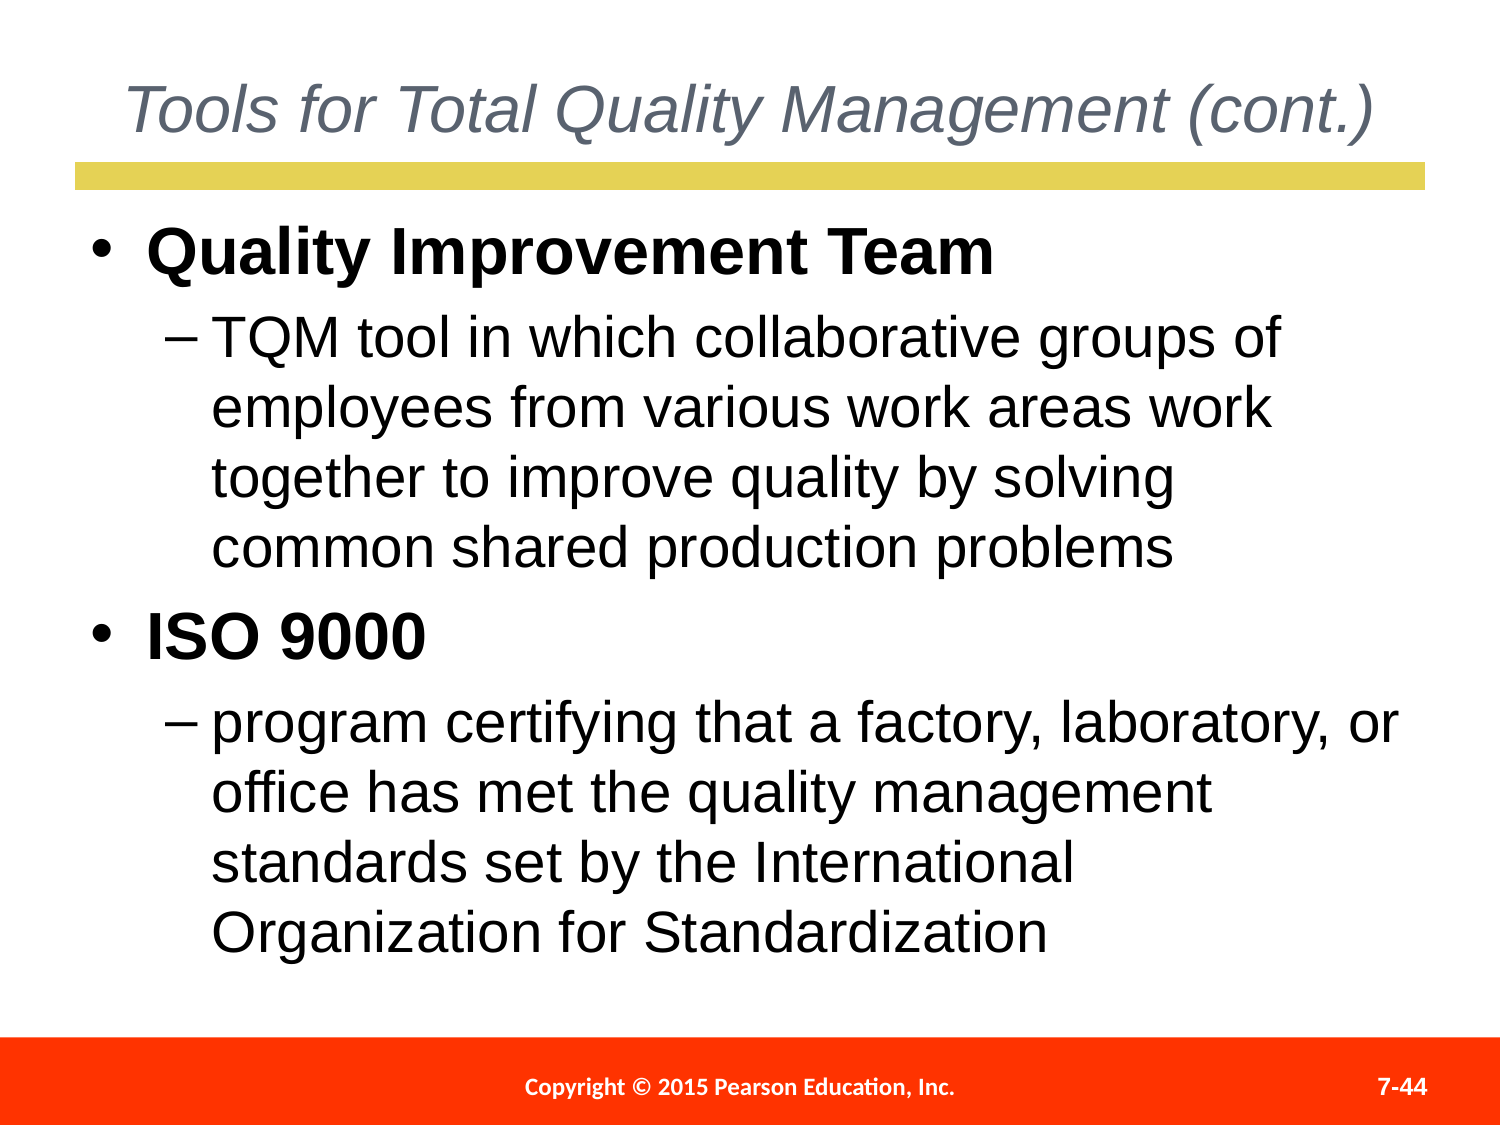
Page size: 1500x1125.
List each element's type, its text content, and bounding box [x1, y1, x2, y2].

title Tools for Total Quality Management (cont.) [74, 12, 1426, 199]
list Quality Improvement Team TQM tool in which collaborative groups of employees from various work areas work together to improve quality by solving common shared production problems ISO 9000 program certifying that a factory, laboratory, or office has met the quality management standards set by the International Organization for Standardization [74, 199, 1426, 1006]
